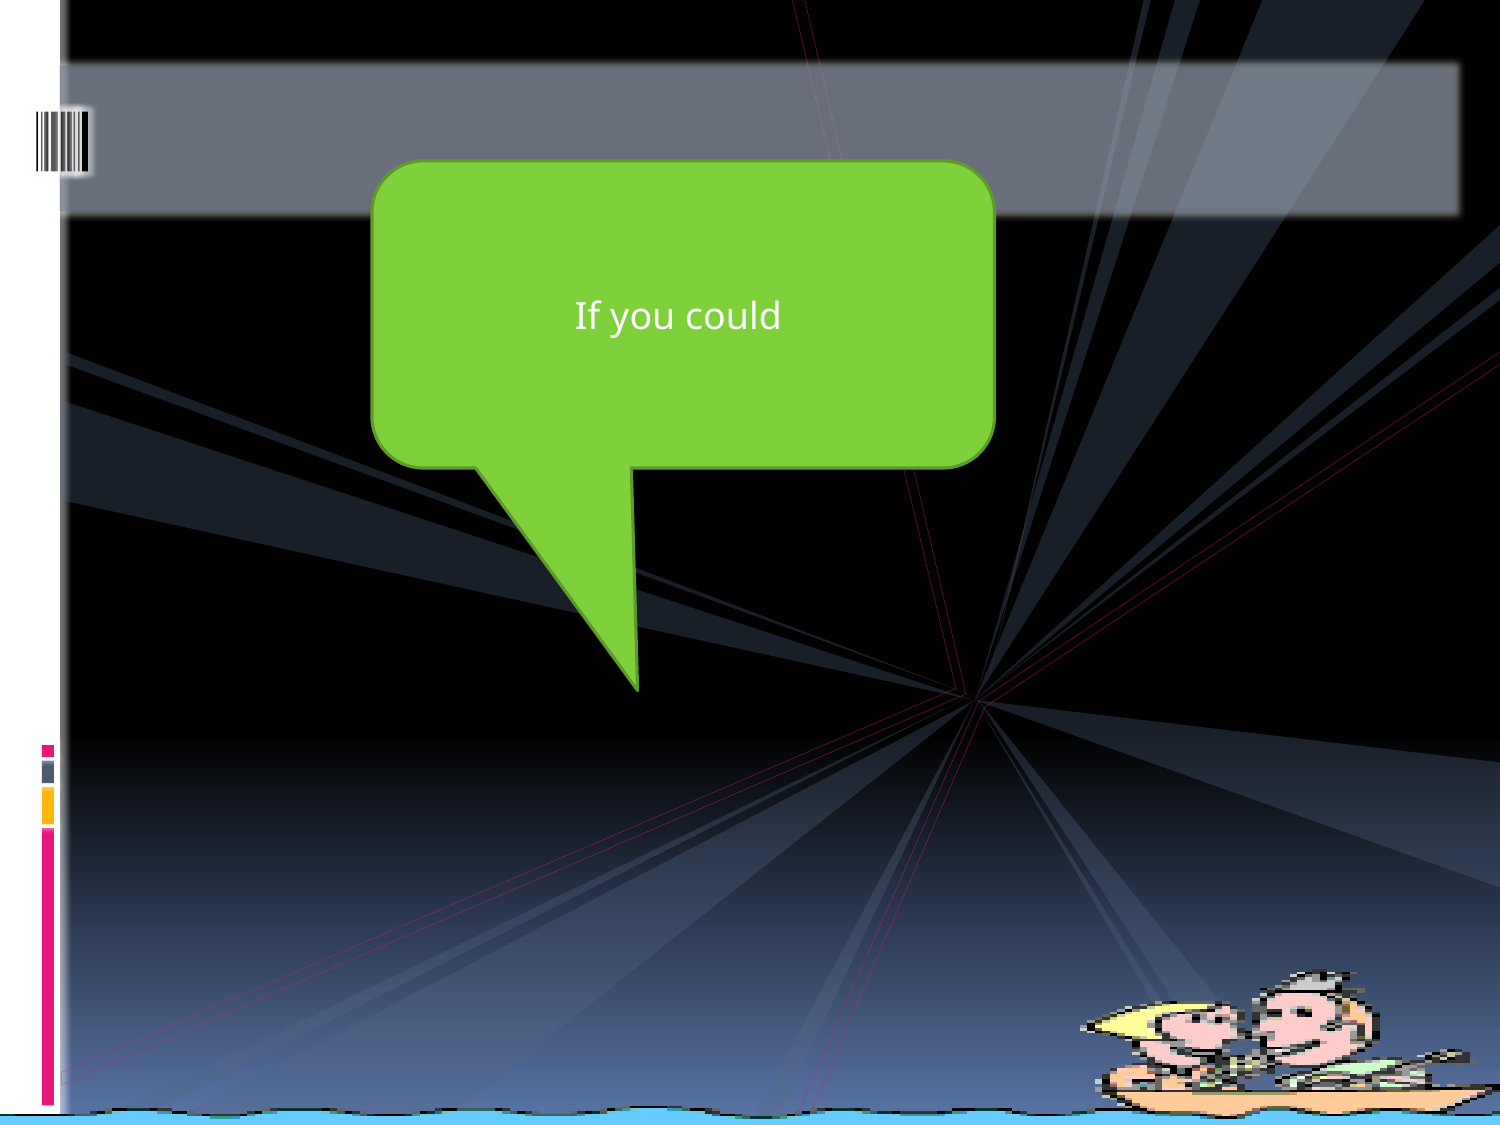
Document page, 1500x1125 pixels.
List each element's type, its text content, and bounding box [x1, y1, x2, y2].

picture [0, 963, 1500, 1125]
text_box If you could [370, 159, 997, 692]
